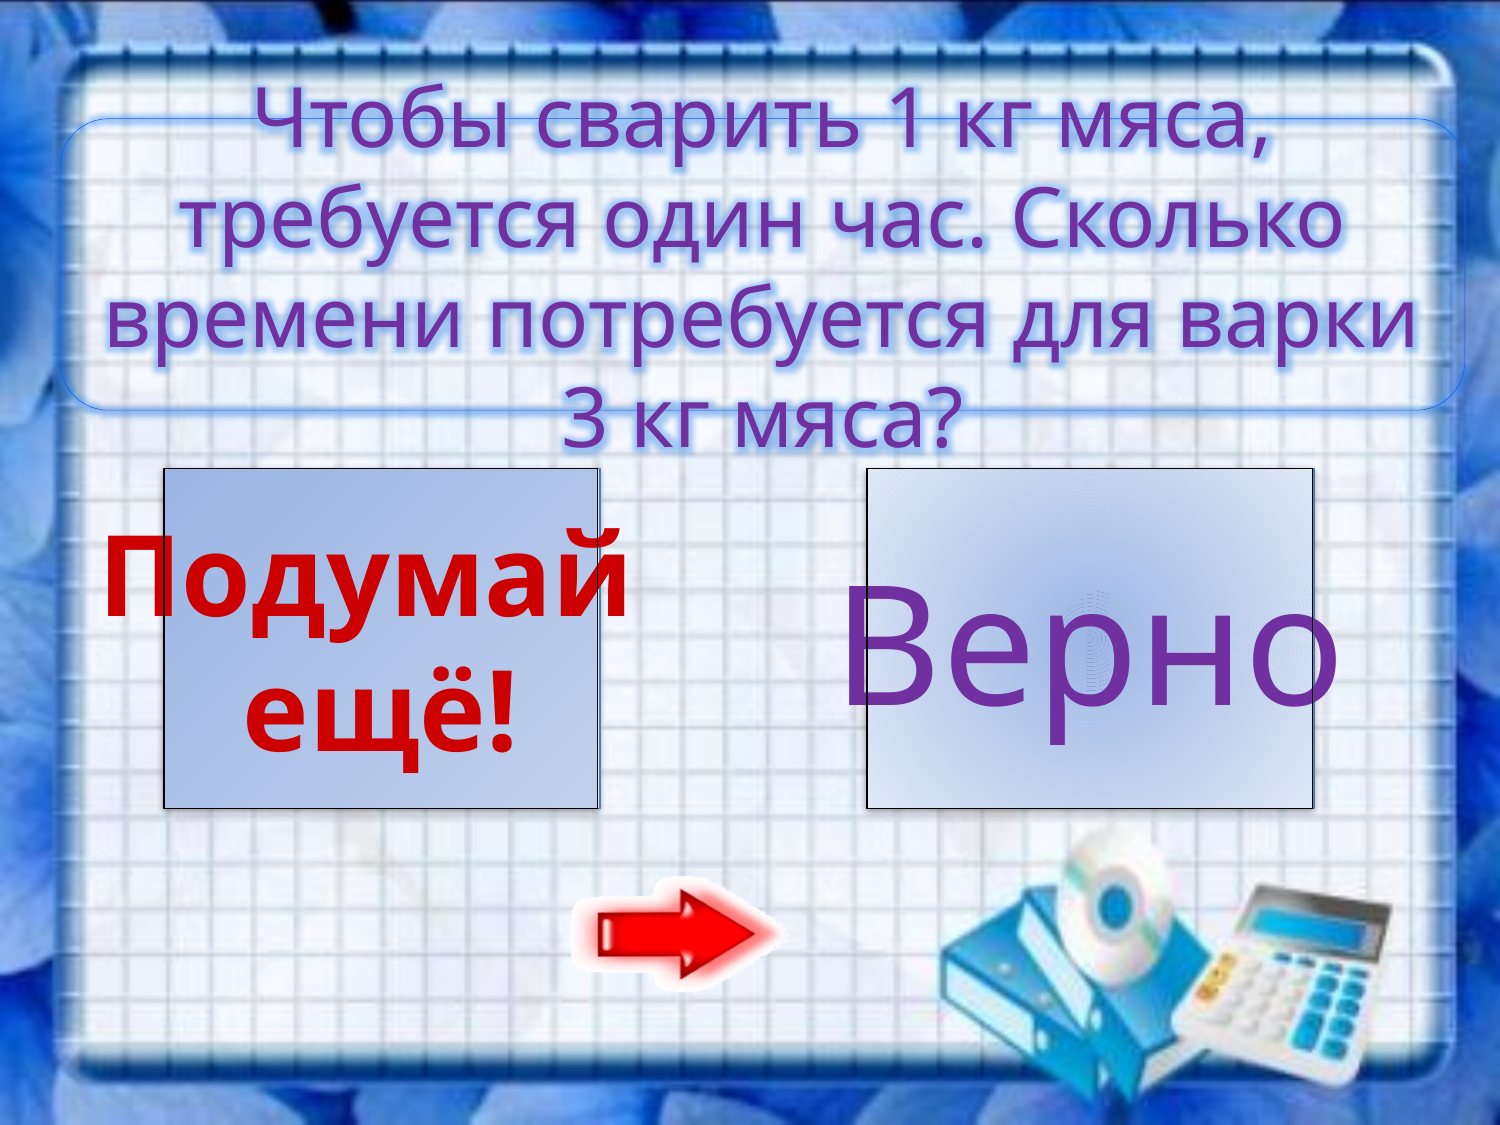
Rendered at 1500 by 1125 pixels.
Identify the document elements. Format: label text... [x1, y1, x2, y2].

text_box Чтобы сварить 1 кг мяса, требуется один час. Сколько времени потребуется для варки 3 кг мяса? [57, 116, 1467, 413]
picture [0, 0, 1500, 1125]
text_box [867, 468, 1313, 809]
text_box [163, 468, 598, 809]
